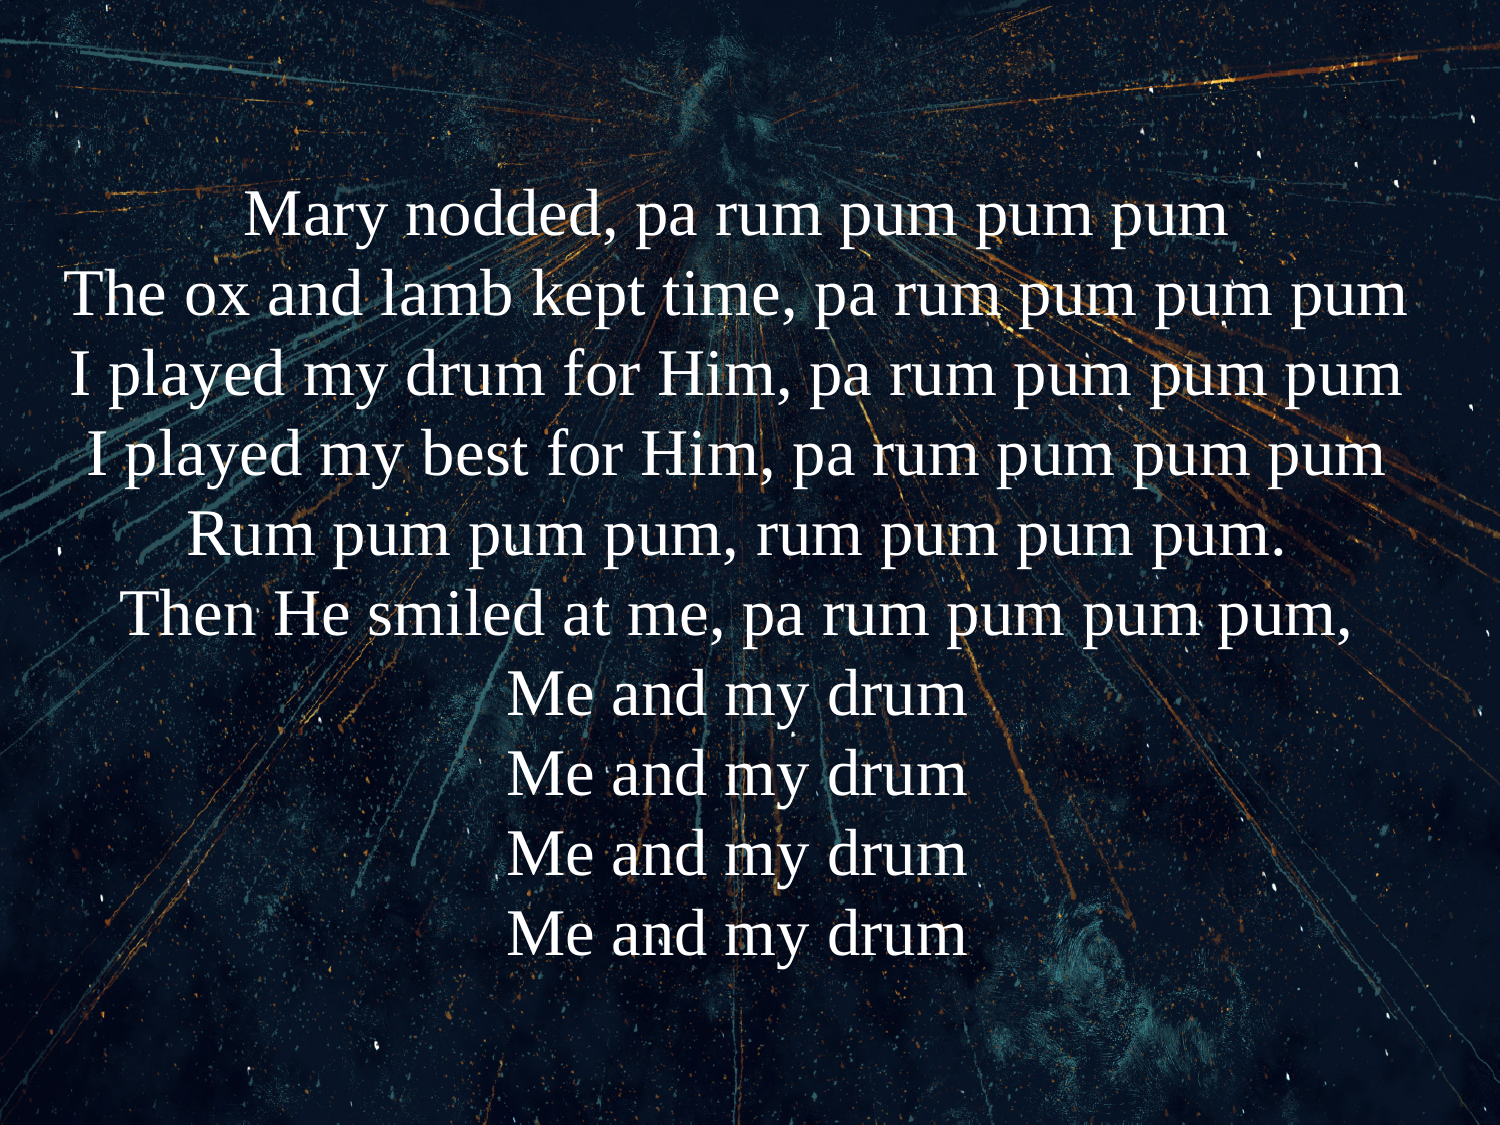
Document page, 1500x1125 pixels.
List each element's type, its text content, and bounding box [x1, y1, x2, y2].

picture [0, 0, 1500, 1125]
title Mary nodded, pa rum pum pum pum The ox and lamb kept time, pa rum pum pum pum I played my drum for Him, pa rum pum pum pum I played my best for Him, pa rum pum pum pum Rum pum pum pum, rum pum pum pum. Then He smiled at me, pa rum pum pum pum, Me and my drum Me and my drum Me and my drum Me and my drum [37, 474, 1438, 663]
